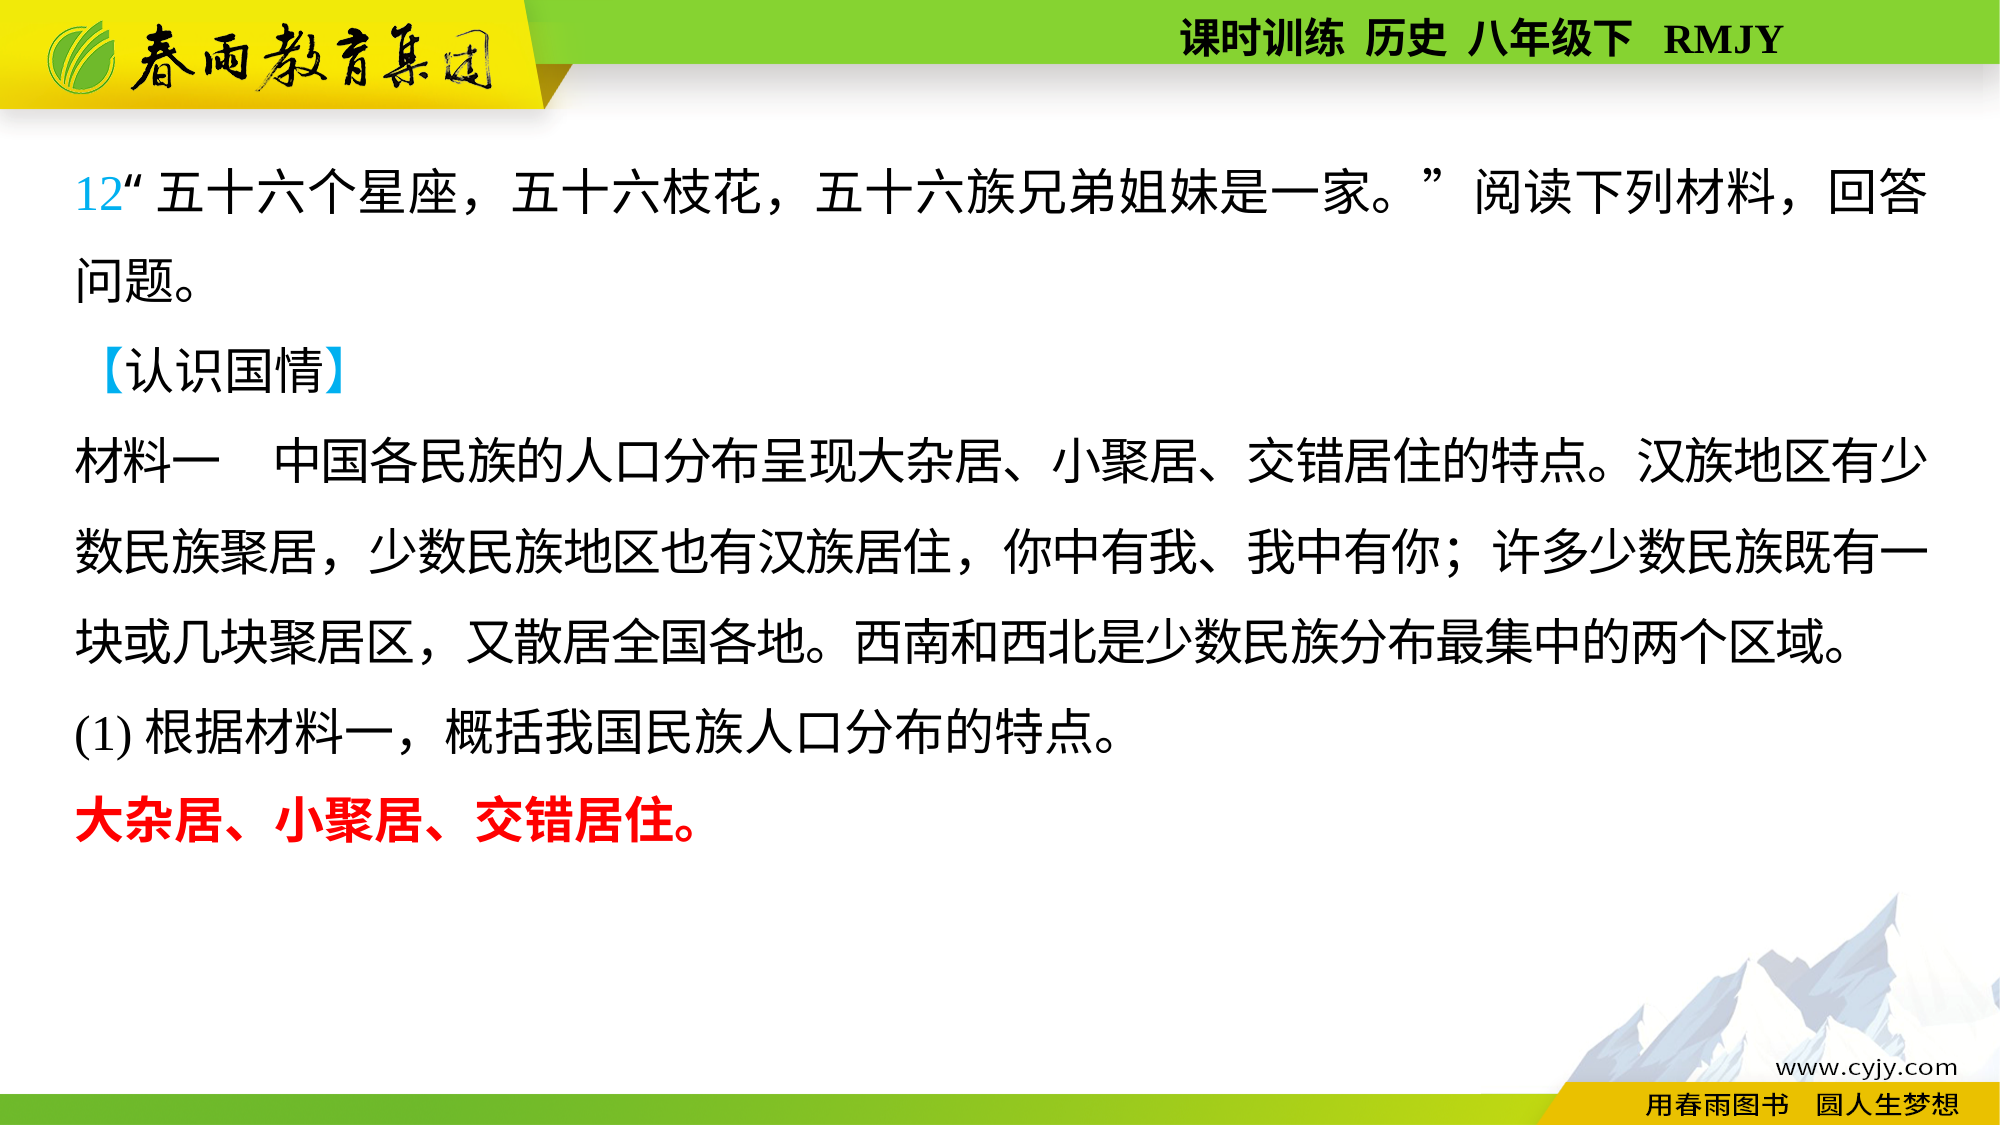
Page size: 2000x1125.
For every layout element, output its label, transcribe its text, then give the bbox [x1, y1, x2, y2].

text_box 大杂居、小聚居、交错居住。 [59, 751, 1944, 857]
picture [0, 0, 2000, 1125]
list 12“五十六个星座，五十六枝花，五十六族兄弟姐妹是一家。”阅读下列材料，回答问题。 【认识国情】 材料一 中国各民族的人口分布呈现大杂居、小聚居、交错居住的特点。汉族地区有少数民族聚居，少数民族地区也有汉族居住，你中有我、我中有你；许多少数民族既有一块或几块聚居区，又散居全国各地。西南和西北是少数民族分布最集中的两个区域。 (1)根据材料一，概括我国民族人口分布的特点。 [59, 122, 1944, 751]
